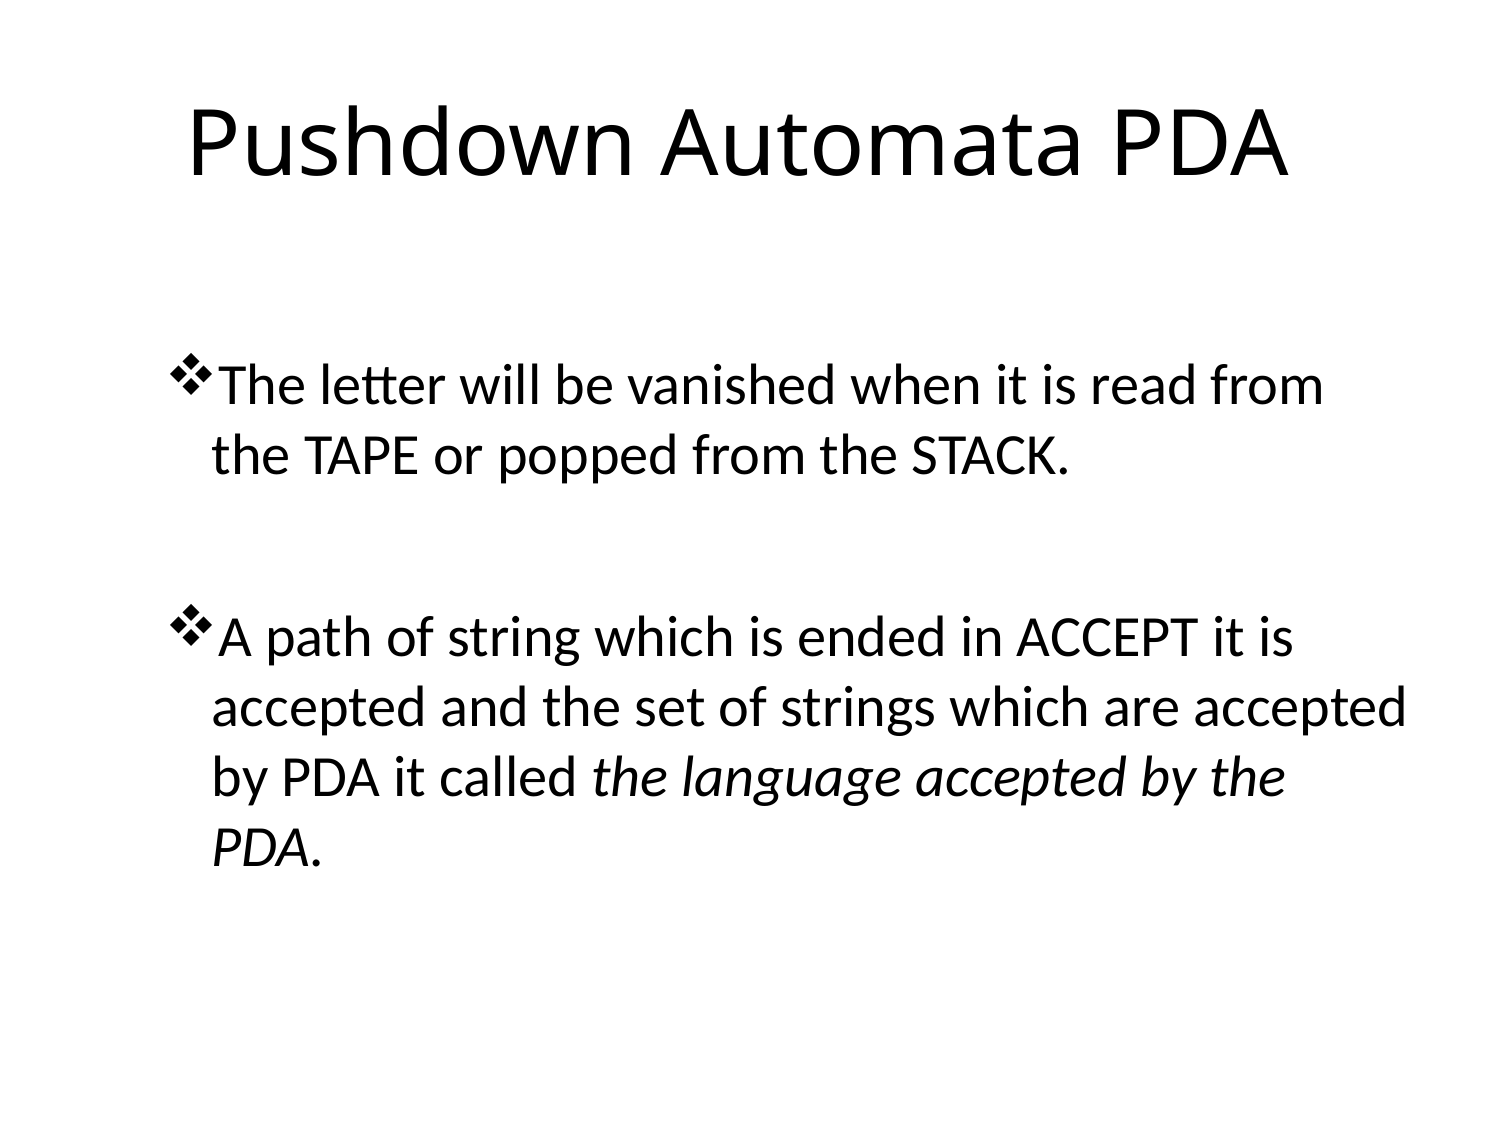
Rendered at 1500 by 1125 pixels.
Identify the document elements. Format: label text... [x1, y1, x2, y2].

list The letter will be vanished when it is read from the TAPE or popped from the STACK. A path of string which is ended in ACCEPT it is accepted and the set of strings which are accepted by PDA it called the language accepted by the PDA. [75, 257, 1425, 1000]
title Pushdown Automata PDA [75, 45, 1425, 233]
